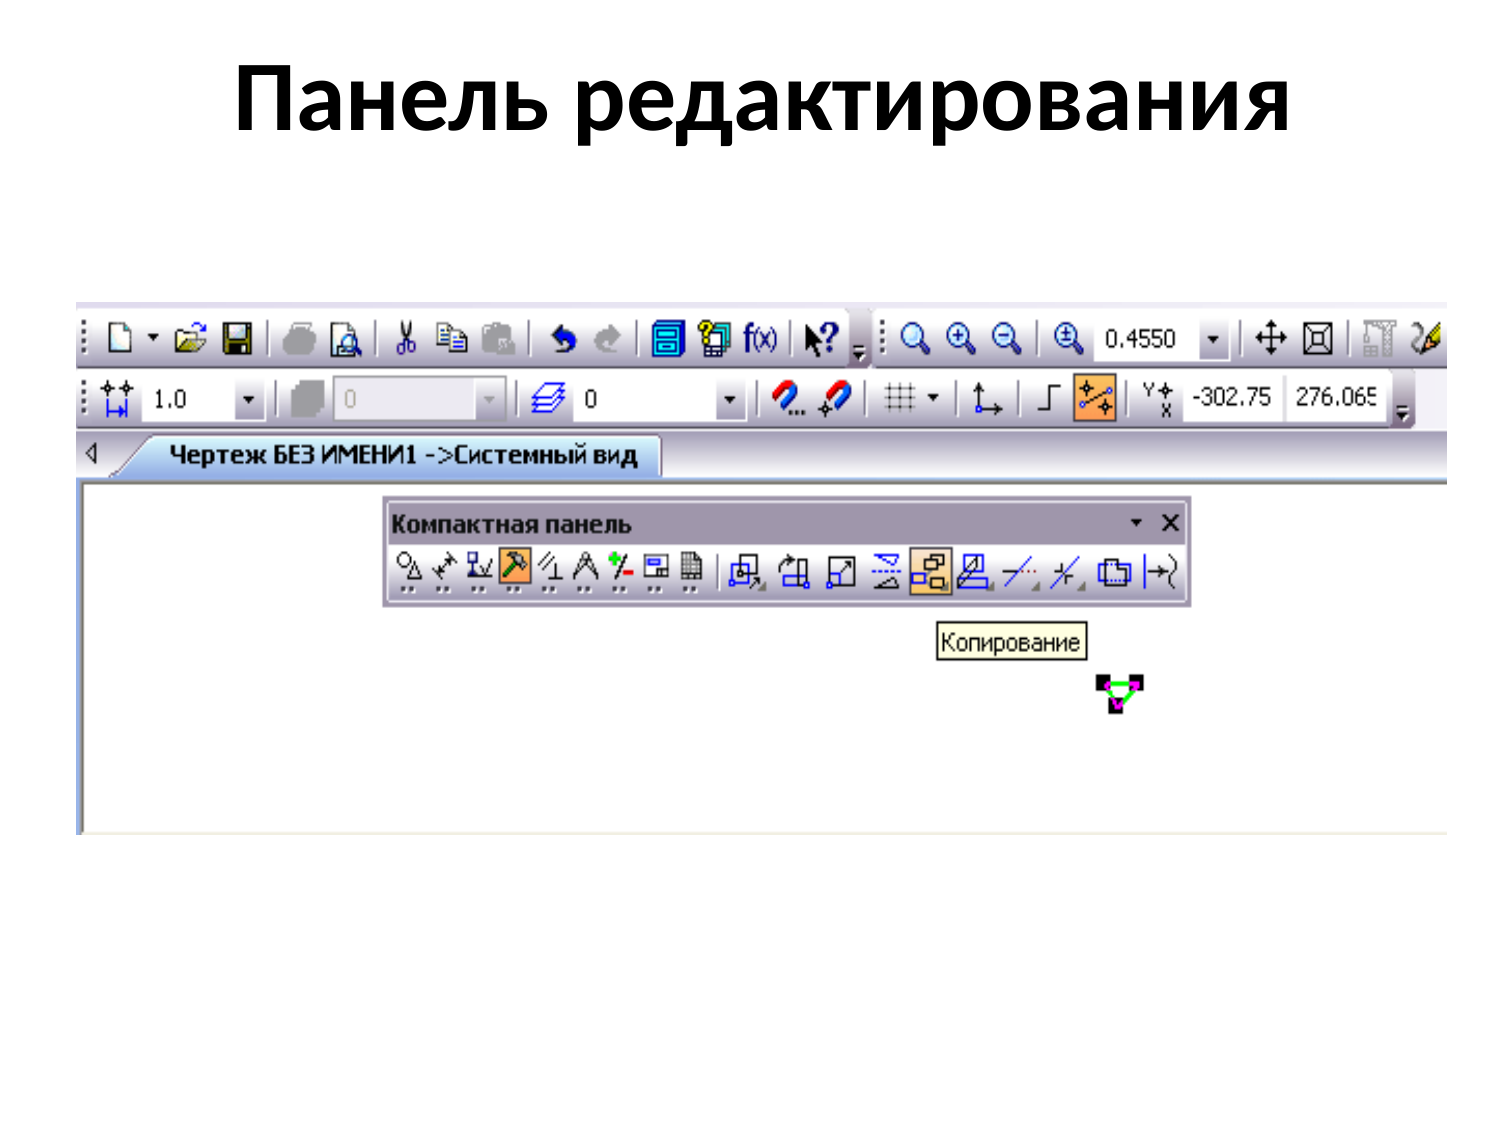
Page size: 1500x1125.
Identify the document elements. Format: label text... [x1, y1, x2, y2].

picture [76, 302, 1448, 835]
title Панель редактирования [88, 0, 1439, 184]
